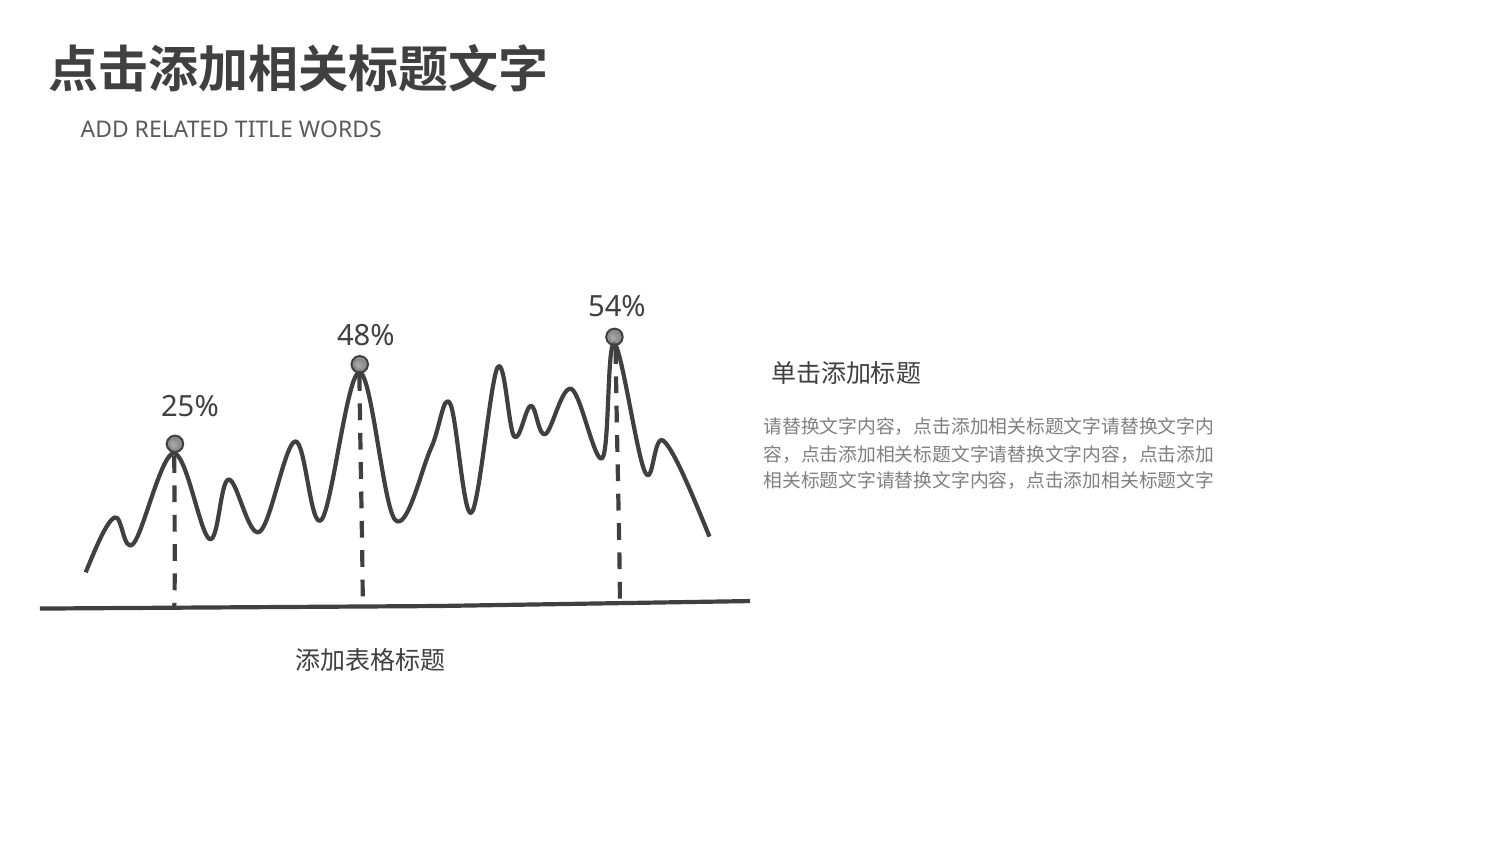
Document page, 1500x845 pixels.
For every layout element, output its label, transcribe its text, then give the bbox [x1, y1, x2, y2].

text_box [83, 374, 361, 574]
text_box [39, 598, 751, 611]
text_box [349, 359, 371, 375]
text_box [164, 433, 186, 455]
text_box ADD RELATED TITLE WORDS [64, 106, 491, 150]
text_box 单击添加标题 [735, 349, 957, 395]
text_box 48% [214, 308, 518, 359]
text_box [613, 347, 622, 600]
text_box [172, 456, 177, 608]
text_box [604, 330, 625, 348]
text_box 25% [37, 380, 342, 430]
text_box 54% [543, 280, 691, 330]
text_box [357, 375, 365, 608]
text_box [360, 347, 618, 557]
text_box 请替换文字内容，点击添加相关标题文字请替换文字内容，点击添加相关标题文字请替换文字内容，点击添加相关标题文字请替换文字内容，点击添加相关标题文字 [744, 403, 1234, 553]
text_box [616, 347, 712, 542]
text_box 点击添加相关标题文字 [32, 29, 567, 106]
text_box 添加表格标题 [218, 637, 523, 683]
